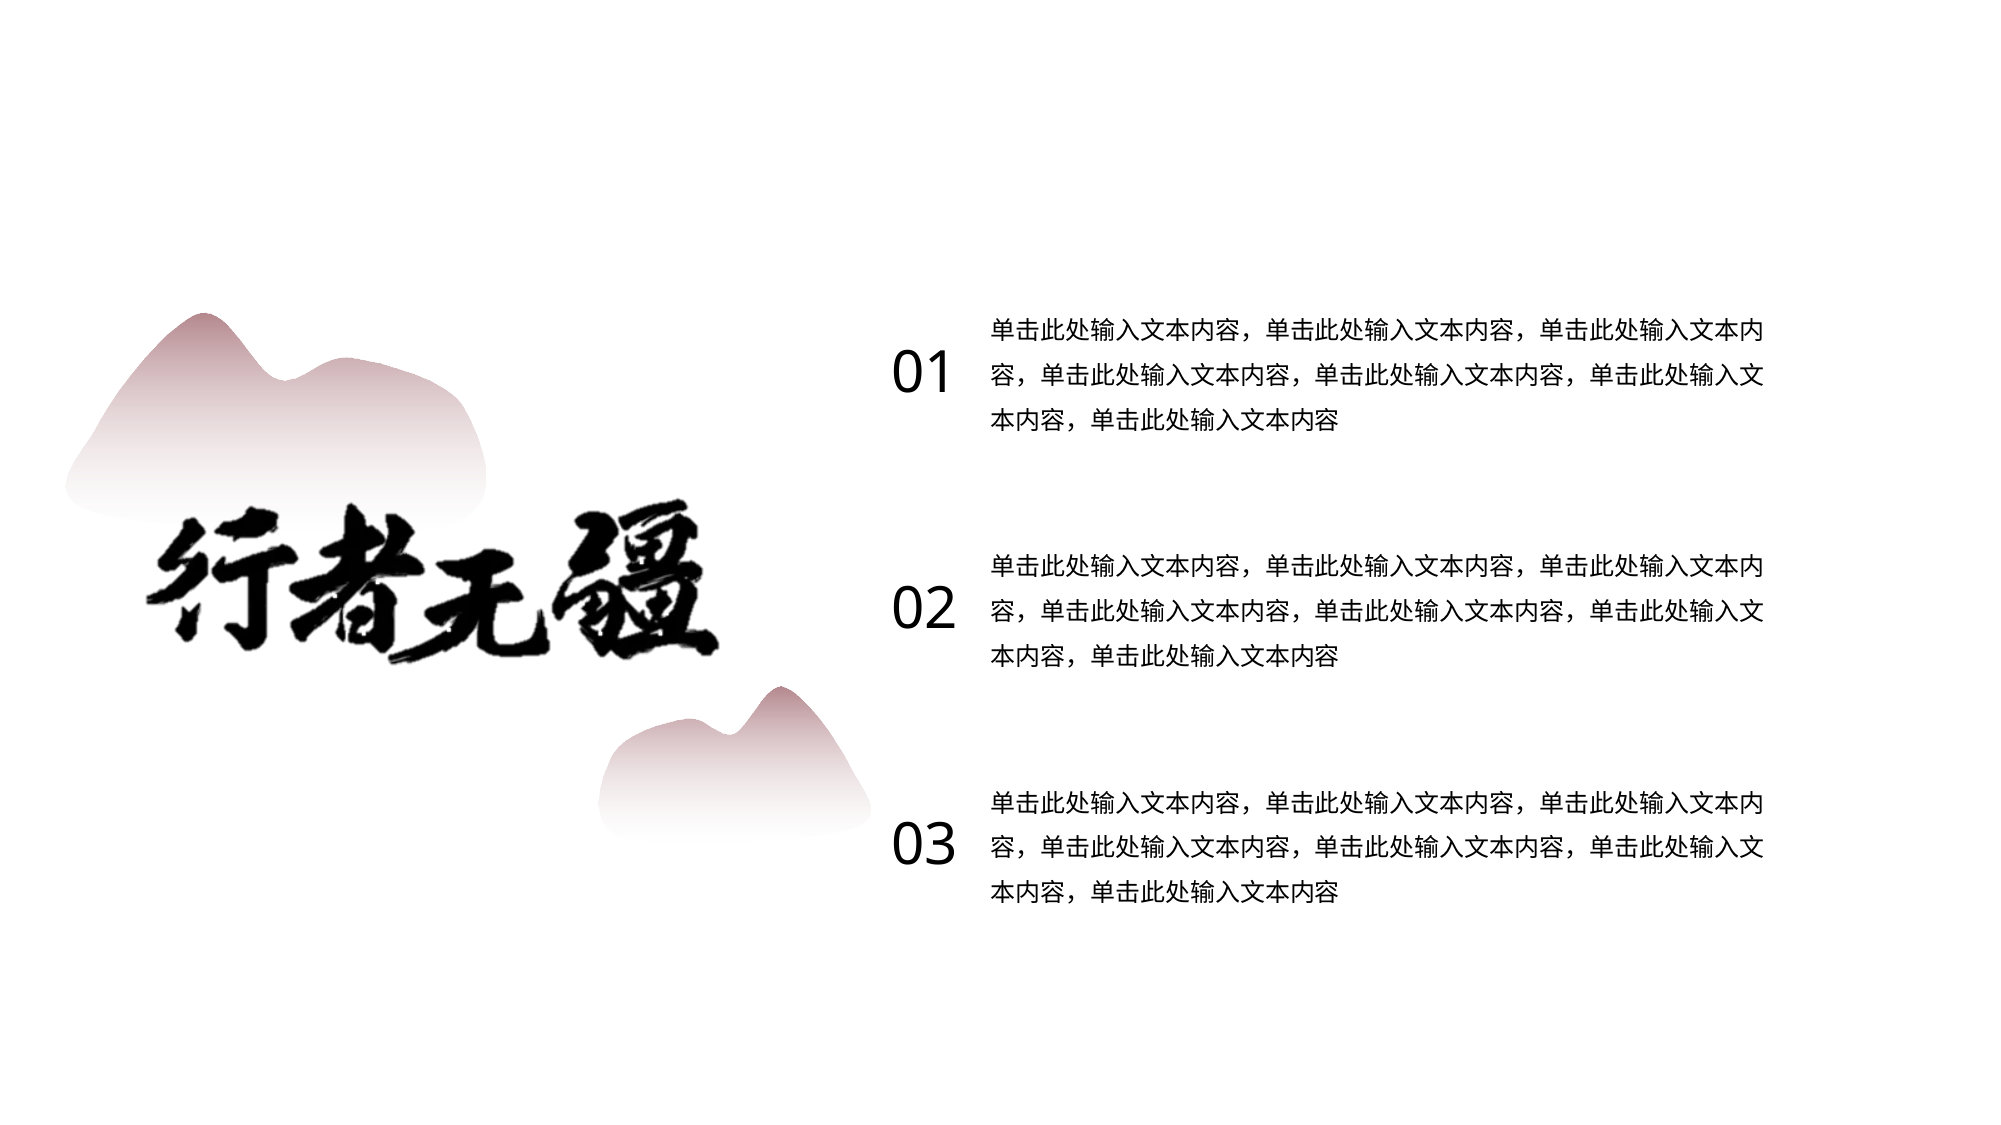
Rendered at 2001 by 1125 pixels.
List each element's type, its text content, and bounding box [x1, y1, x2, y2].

text_box 单击此处输入文本内容，单击此处输入文本内容，单击此处输入文本内容，单击此处输入文本内容，单击此处输入文本内容，单击此处输入文本内容，单击此处输入文本内容 [975, 292, 1800, 442]
text_box 01 [877, 326, 988, 412]
text_box 单击此处输入文本内容，单击此处输入文本内容，单击此处输入文本内容，单击此处输入文本内容，单击此处输入文本内容，单击此处输入文本内容，单击此处输入文本内容 [975, 528, 1800, 678]
text_box 单击此处输入文本内容，单击此处输入文本内容，单击此处输入文本内容，单击此处输入文本内容，单击此处输入文本内容，单击此处输入文本内容，单击此处输入文本内容 [975, 764, 1800, 915]
text_box [64, 311, 485, 513]
picture [93, 454, 735, 687]
text_box [597, 685, 872, 844]
text_box 02 [877, 562, 988, 648]
text_box 03 [877, 798, 988, 884]
